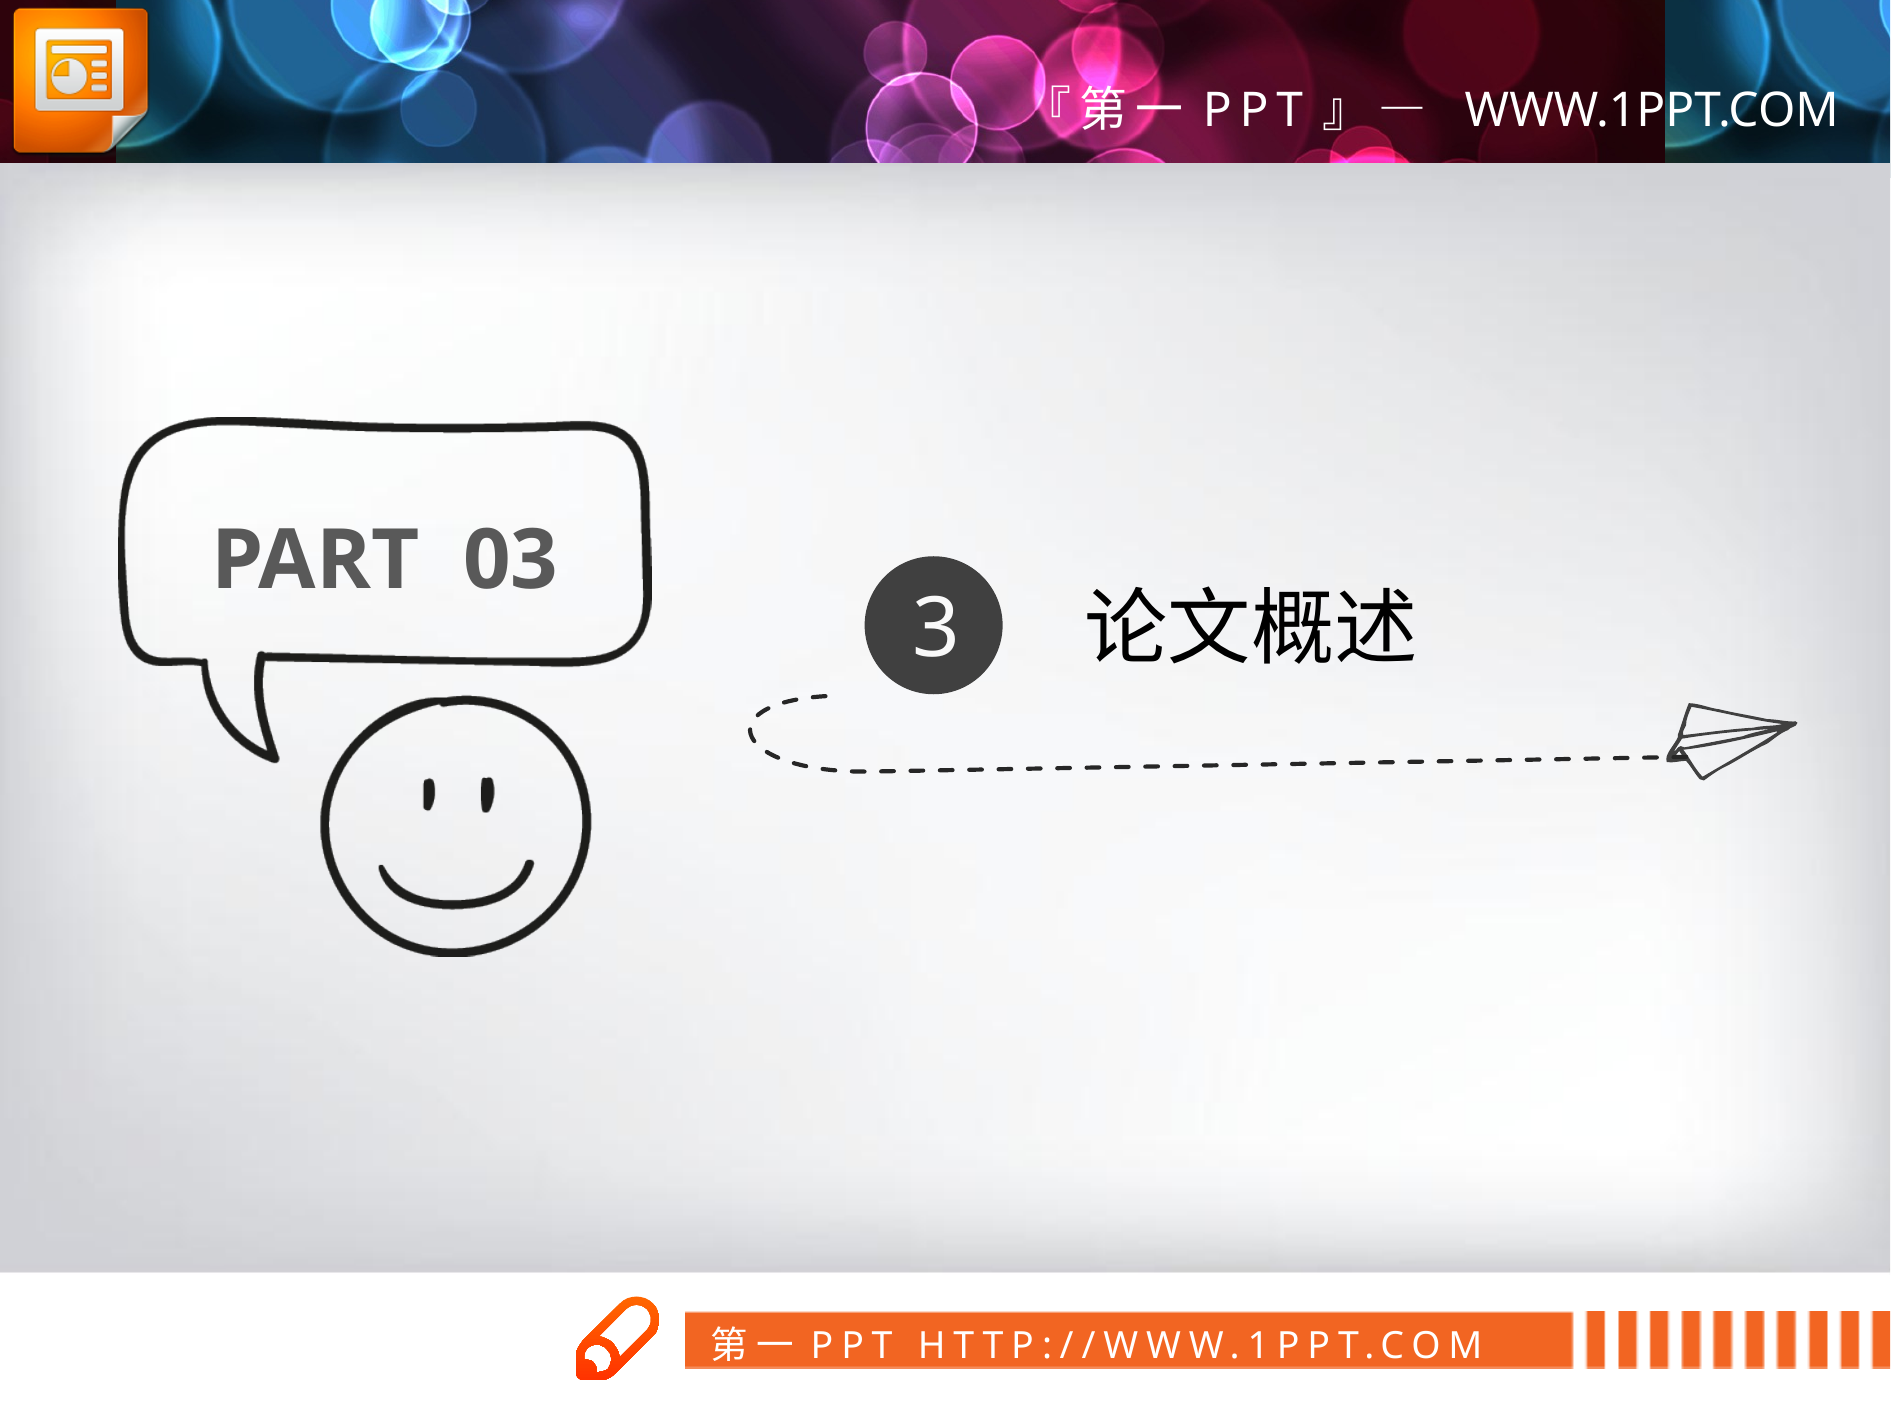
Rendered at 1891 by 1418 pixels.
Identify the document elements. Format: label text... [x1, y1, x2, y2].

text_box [864, 555, 1003, 695]
text_box [1666, 703, 1798, 781]
picture [0, 0, 1891, 1275]
picture [685, 1311, 1891, 1369]
text_box [750, 696, 1696, 772]
text_box 论文概述 [1070, 567, 1616, 682]
